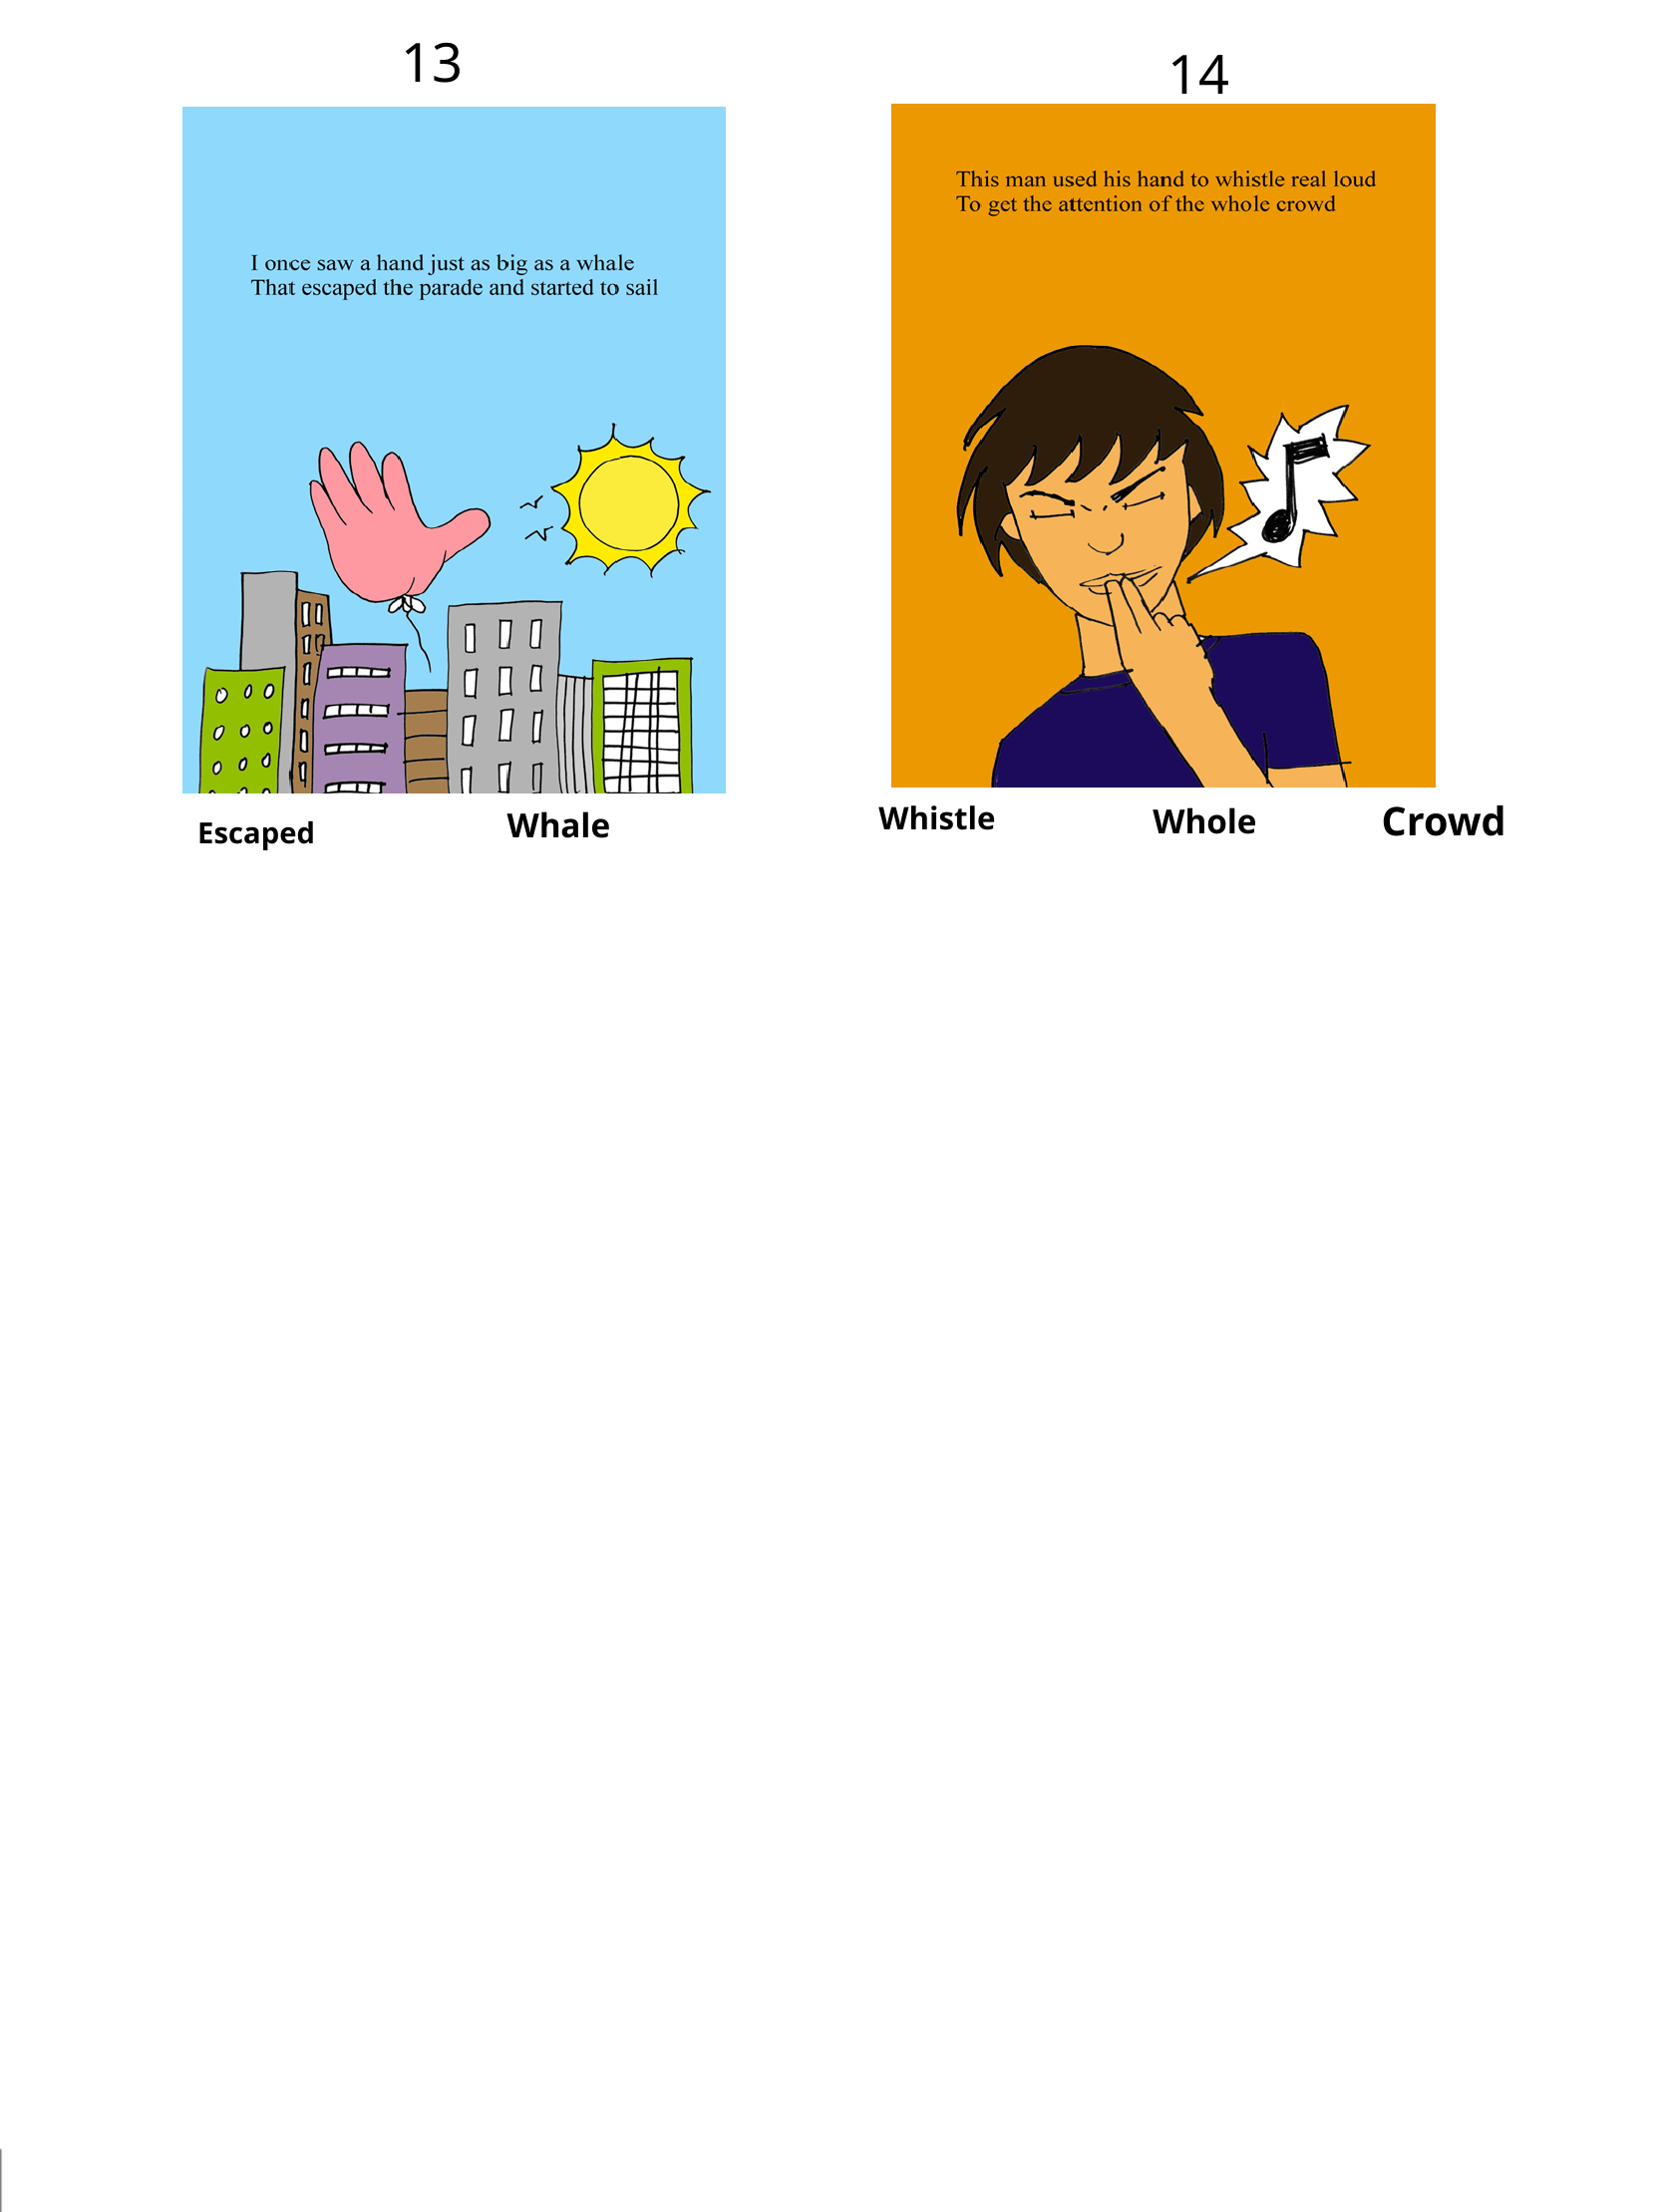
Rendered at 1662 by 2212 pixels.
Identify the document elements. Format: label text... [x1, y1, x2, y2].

text_box Escaped [182, 807, 384, 858]
text_box 13 [386, 20, 491, 101]
text_box 14 [1153, 33, 1257, 102]
text_box Whole [1138, 801, 1292, 848]
text_box Whale [492, 801, 652, 852]
text_box Crowd [1366, 789, 1545, 851]
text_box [181, 103, 1436, 793]
text_box Whistle [863, 801, 1043, 843]
picture [0, 0, 1662, 2212]
